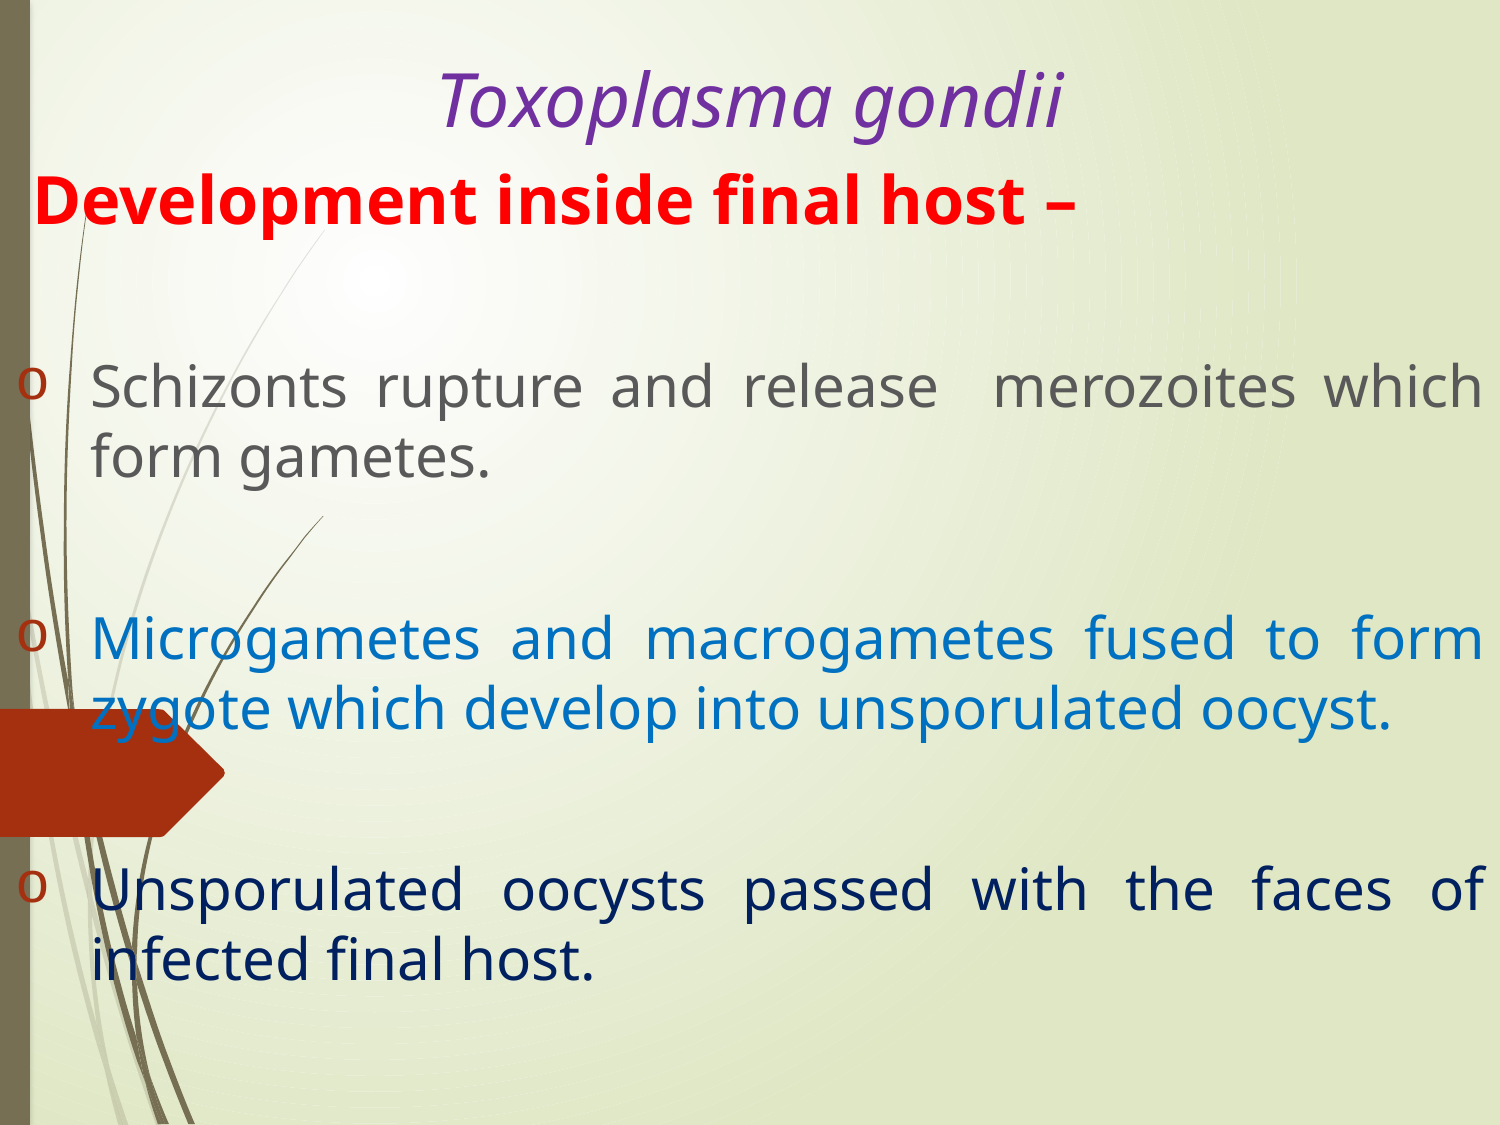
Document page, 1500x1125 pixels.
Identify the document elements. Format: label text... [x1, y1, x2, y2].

title Toxoplasma gondii [0, 0, 1500, 149]
subtitle Development inside final host – Schizonts rupture and release merozoites which form gametes. Microgametes and macrogametes fused to form zygote which develop into unsporulated oocyst. Unsporulated oocysts passed with the faces of infected final host. [0, 149, 1500, 1125]
